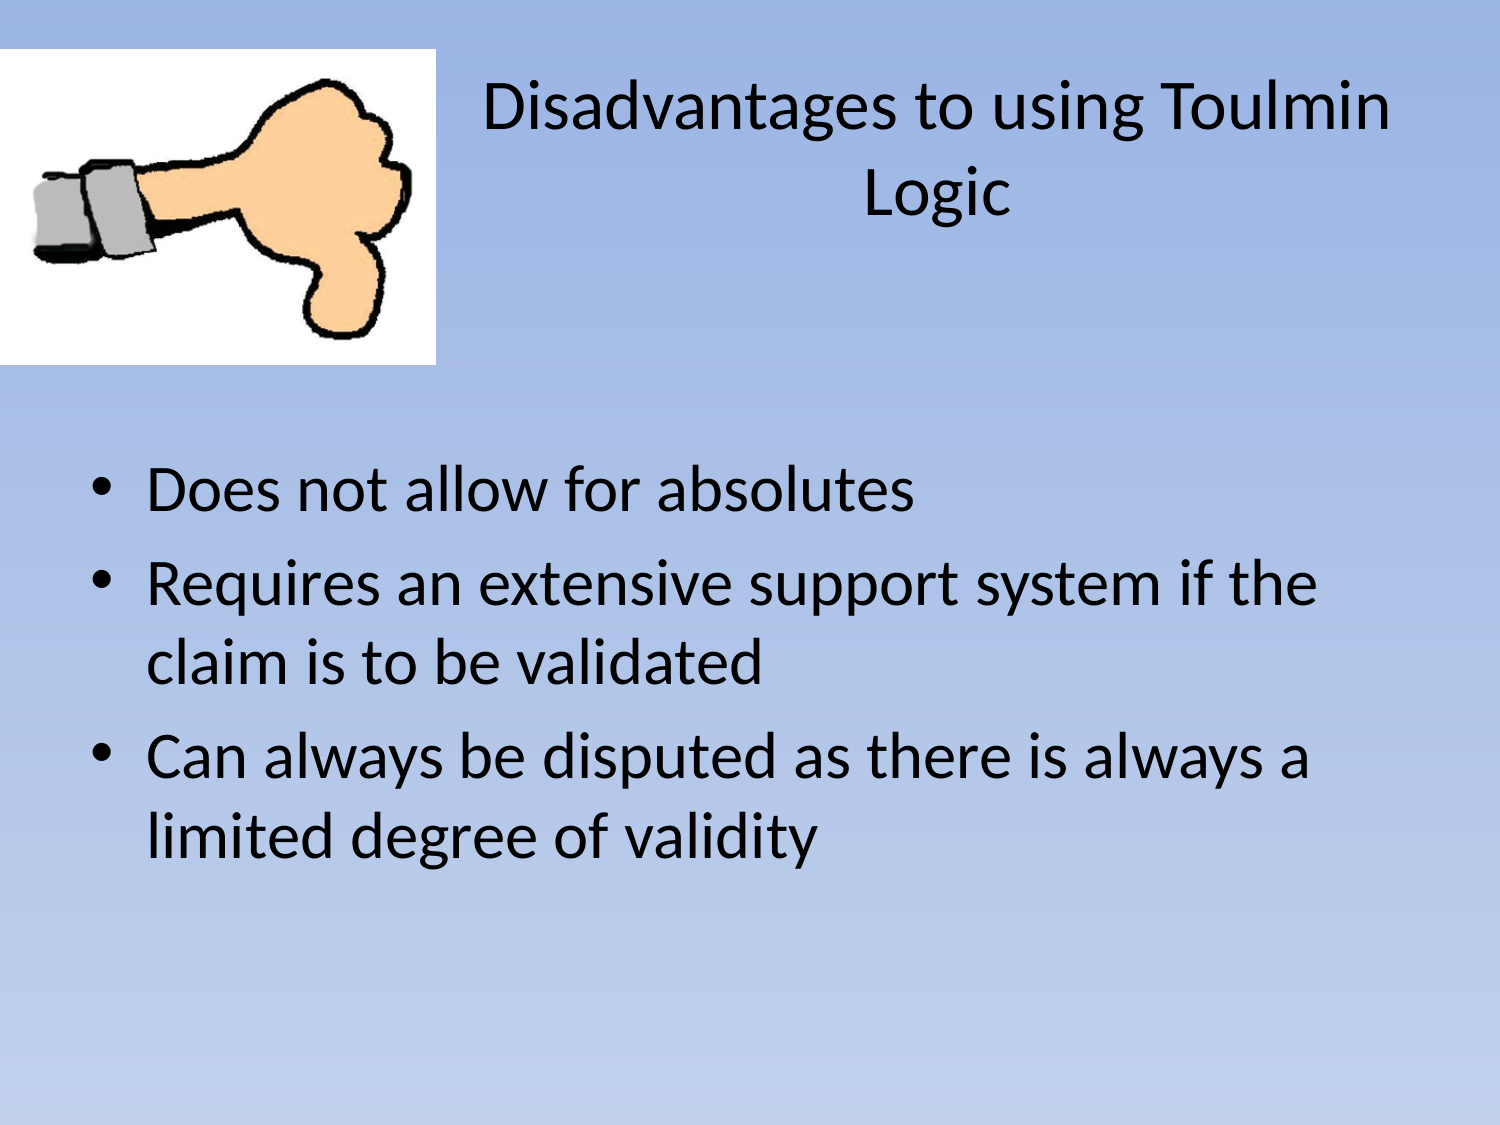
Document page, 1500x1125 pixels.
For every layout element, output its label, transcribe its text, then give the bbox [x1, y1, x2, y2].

list Does not allow for absolutes Requires an extensive support system if the claim is to be validated Can always be disputed as there is always a limited degree of validity [75, 437, 1425, 925]
picture [0, 49, 437, 366]
title Disadvantages to using Toulmin Logic [437, 50, 1463, 238]
